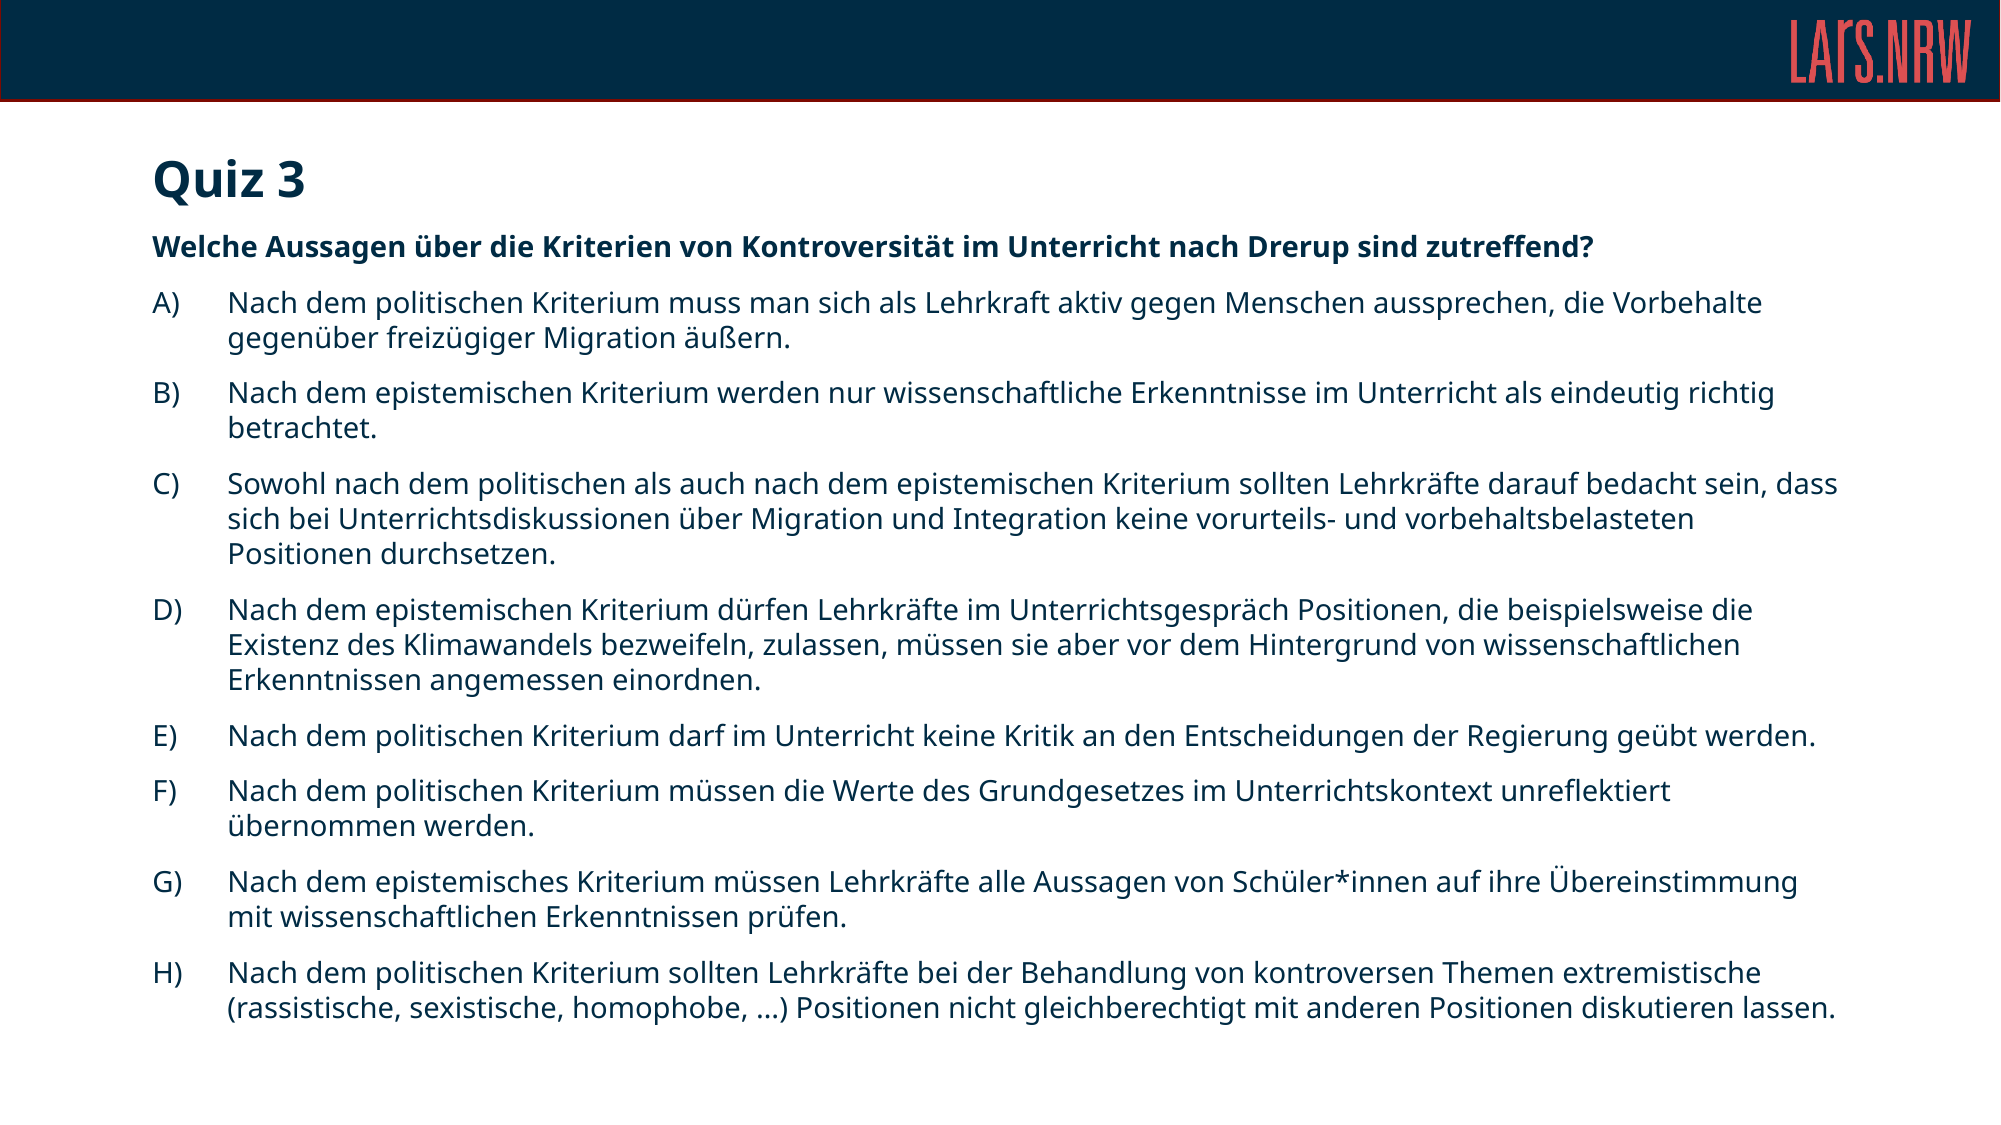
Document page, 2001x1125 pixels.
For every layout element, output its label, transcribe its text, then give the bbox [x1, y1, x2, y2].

list Quiz 3 Welche Aussagen über die Kriterien von Kontroversität im Unterricht nach Drerup sind zutreffend? Nach dem politischen Kriterium muss man sich als Lehrkraft aktiv gegen Menschen aussprechen, die Vorbehalte gegenüber freizügiger Migration äußern. Nach dem epistemischen Kriterium werden nur wissenschaftliche Erkenntnisse im Unterricht als eindeutig richtig betrachtet. Sowohl nach dem politischen als auch nach dem epistemischen Kriterium sollten Lehrkräfte darauf bedacht sein, dass sich bei Unterrichtsdiskussionen über Migration und Integration keine vorurteils- und vorbehaltsbelasteten Positionen durchsetzen. Nach dem epistemischen Kriterium dürfen Lehrkräfte im Unterrichtsgespräch Positionen, die beispielsweise die Existenz des Klimawandels bezweifeln, zulassen, müssen sie aber vor dem Hintergrund von wissenschaftlichen Erkenntnissen angemessen einordnen. Nach dem politischen Kriterium darf im Unterricht keine Kritik an den Entscheidungen der Regierung geübt werden. Nach dem politischen Kriterium müssen die Werte des Grundgesetzes im Unterrichtskontext unreflektiert übernommen werden. Nach dem epistemisches Kriterium müssen Lehrkräfte alle Aussagen von Schüler*innen auf ihre Übereinstimmung mit wissenschaftlichen Erkenntnissen prüfen. Nach dem politischen Kriterium sollten Lehrkräfte bei der Behandlung von kontroversen Themen extremistische (rassistische, sexistische, homophobe, …) Positionen nicht gleichberechtigt mit anderen Positionen diskutieren lassen. [137, 139, 1863, 1098]
picture [1773, 6, 1977, 99]
